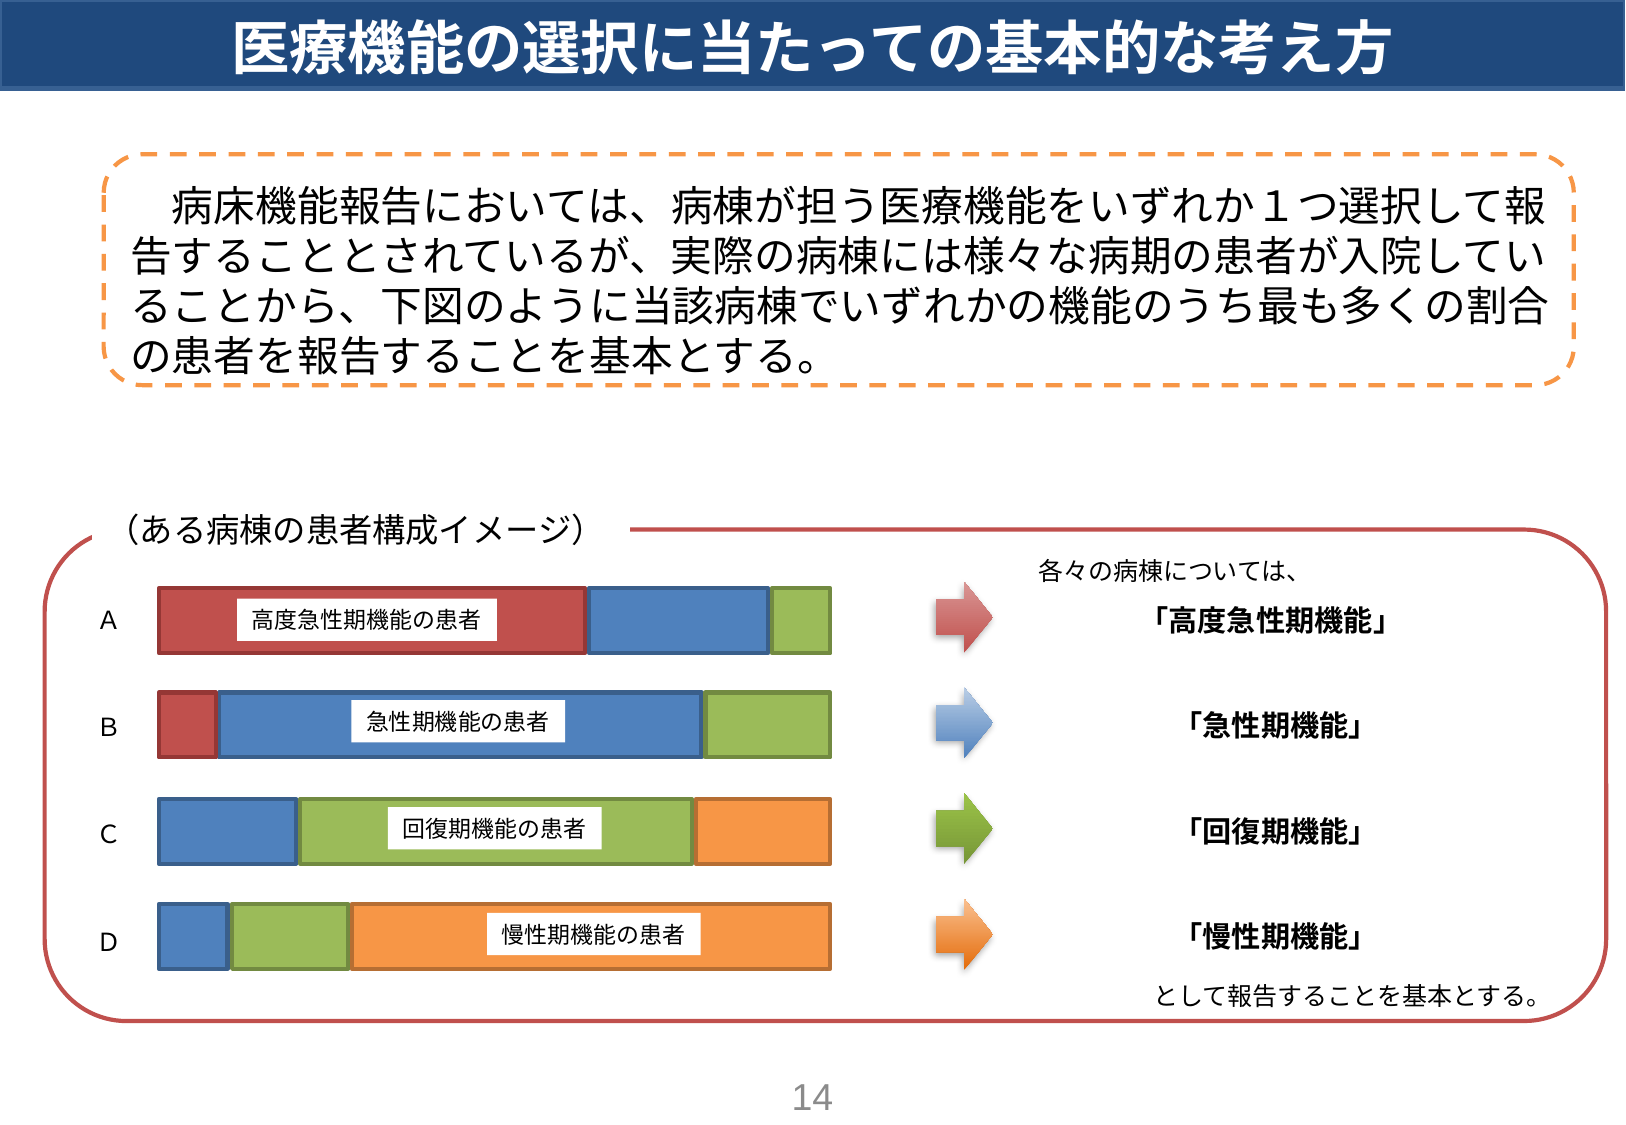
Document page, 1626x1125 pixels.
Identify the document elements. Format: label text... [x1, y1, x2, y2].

text_box 急性期機能の患者 [351, 700, 566, 743]
text_box [157, 902, 230, 971]
text_box 「急性期機能」 [1167, 700, 1385, 750]
text_box [694, 797, 832, 866]
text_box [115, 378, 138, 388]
text_box [157, 797, 298, 866]
text_box として報告することを基本とする。 [1139, 973, 1607, 1018]
text_box 「回復期機能」 [1167, 805, 1385, 856]
text_box 高度急性期機能の患者 [237, 598, 497, 641]
text_box 回復期機能の患者 [387, 807, 602, 850]
text_box [218, 690, 703, 759]
text_box 「高度急性期機能」 [1139, 594, 1413, 645]
text_box [770, 586, 832, 655]
text_box [350, 902, 832, 971]
slide_number 14 [622, 1065, 1003, 1125]
text_box 医療機能の選択に当たっての基本的な考え方 [0, 0, 1625, 91]
text_box 慢性期機能の患者 [487, 912, 701, 956]
text_box Ｄ [81, 918, 137, 964]
text_box [230, 902, 350, 971]
text_box [298, 797, 694, 866]
text_box 各々の病棟については、 [1023, 547, 1333, 593]
text_box Ａ [81, 597, 137, 642]
text_box （ある病棟の患者構成イメージ） [92, 501, 630, 557]
text_box [703, 690, 832, 759]
text_box [101, 152, 1576, 388]
text_box [587, 586, 770, 655]
text_box [42, 527, 1609, 1024]
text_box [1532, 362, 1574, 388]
text_box Ｃ [81, 811, 137, 857]
text_box [157, 690, 218, 759]
text_box 「慢性期機能」 [1167, 911, 1385, 961]
text_box Ｂ [81, 704, 137, 749]
text_box [157, 586, 587, 655]
